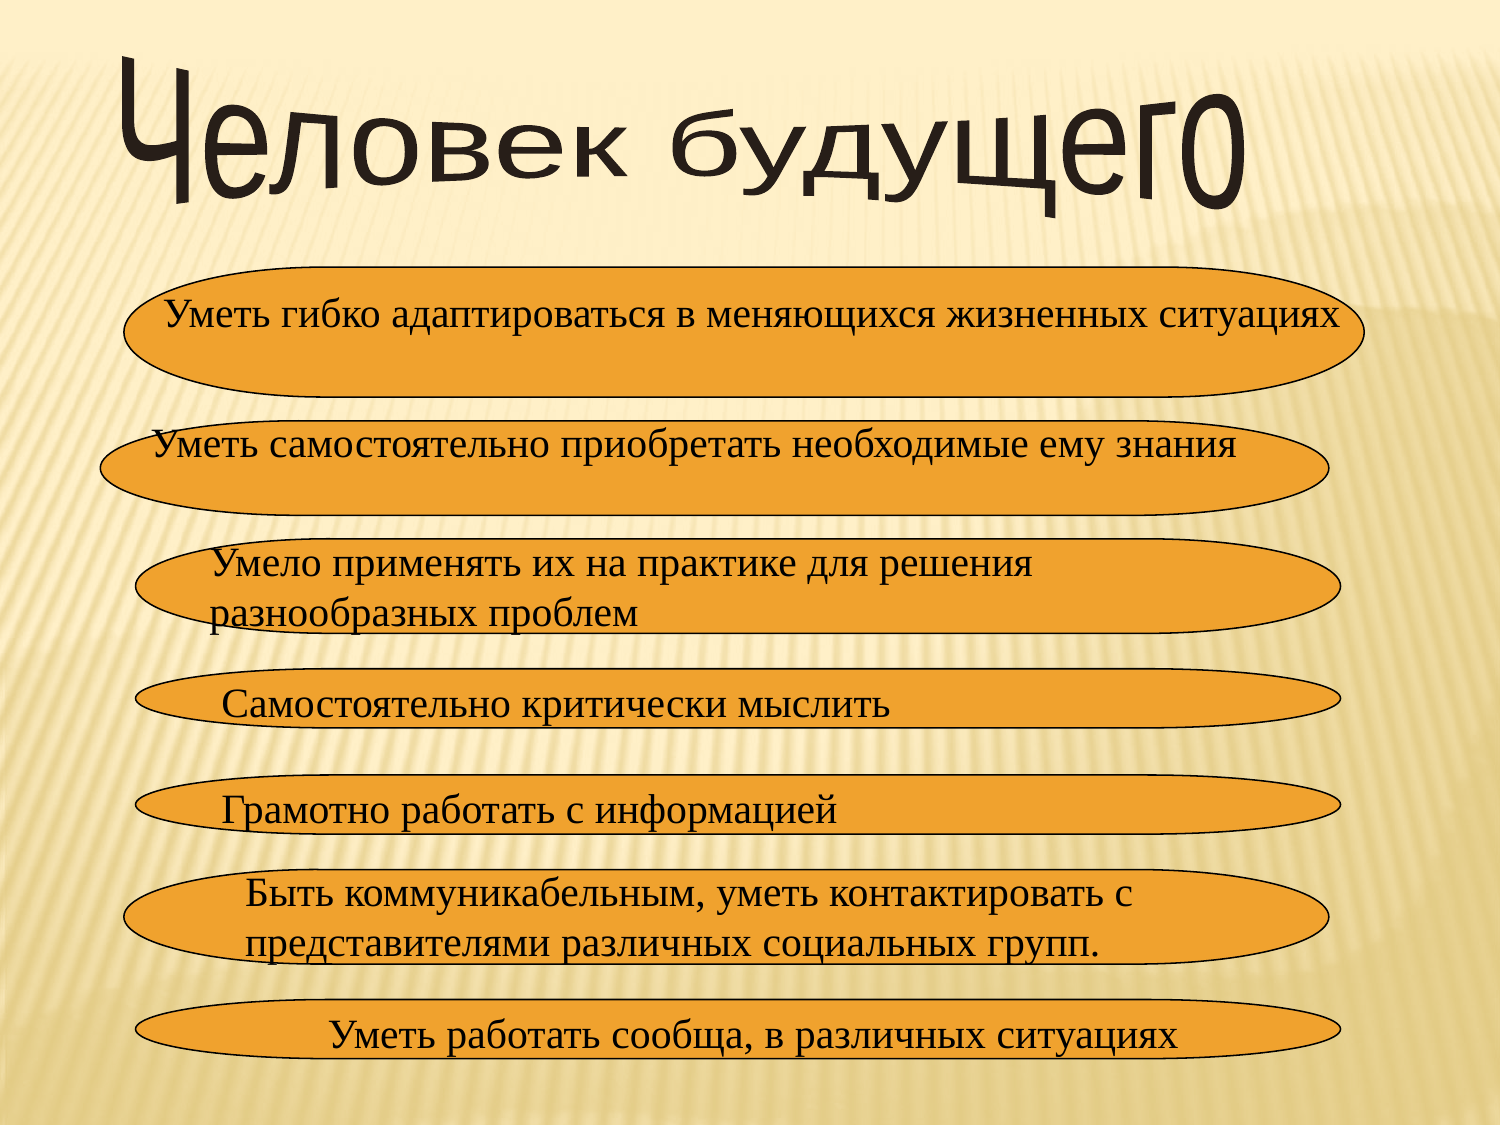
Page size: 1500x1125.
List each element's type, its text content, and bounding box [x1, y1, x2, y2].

text_box [100, 441, 1329, 516]
text_box [1282, 552, 1341, 620]
text_box [123, 874, 230, 959]
text_box [212, 267, 1276, 278]
text_box [123, 301, 1361, 398]
text_box Уметь гибко адаптироваться в меняющихся жизненных ситуациях [147, 278, 1388, 344]
text_box Быть коммуникабельным, уметь контактировать с представителями различных социальных групп. [230, 857, 1270, 973]
text_box [135, 781, 206, 828]
text_box [1258, 674, 1341, 723]
text_box Грамотно работать с информацией [206, 774, 1306, 840]
text_box [135, 999, 312, 1059]
text_box Самостоятельно критически мыслить [206, 668, 1258, 734]
text_box [135, 552, 194, 620]
text_box [135, 675, 206, 722]
text_box Уметь самостоятельно приобретать необходимые ему знания [135, 408, 1294, 474]
text_box Уметь работать сообща, в различных ситуациях [312, 999, 1341, 1065]
text_box [1306, 787, 1341, 822]
text_box Умело применять их на практике для решения разнообразных проблем [194, 527, 1282, 642]
text_box [1270, 882, 1329, 951]
